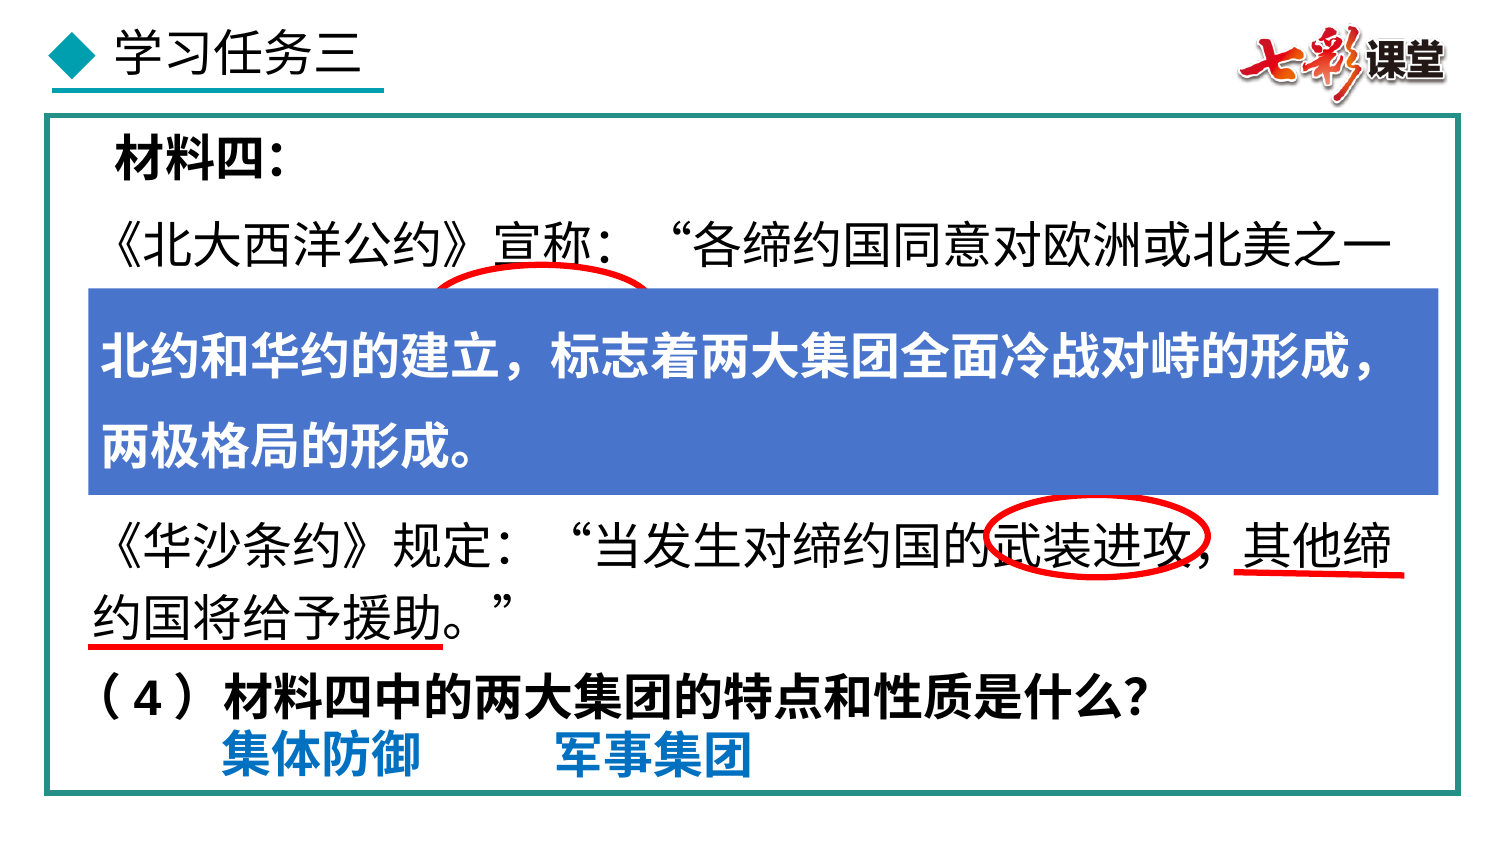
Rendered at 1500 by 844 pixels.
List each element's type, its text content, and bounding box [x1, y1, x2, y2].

text_box 军事集团 [538, 716, 820, 800]
text_box （4）材料四中的两大集团的特点和性质是什么？ [56, 658, 1238, 733]
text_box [1233, 571, 1405, 576]
text_box 《华沙条约》规定：“当发生对缔约国的武装进攻，其他缔约国将给予援助。” [77, 494, 1448, 650]
text_box 《北大西洋公约》宣称：“各缔约国同意对欧洲或北美之一或整个缔约国的武装进攻，应视为对缔约国全体之攻击。各缔约国可采取必要之行动，包括武力……各缔约国决心维护共同的社会制度和文化传统” [77, 193, 1448, 493]
text_box 集体防御 [206, 714, 488, 799]
picture [1234, 20, 1451, 108]
text_box [440, 263, 644, 288]
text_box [843, 344, 1313, 348]
text_box 北约和华约的建立，标志着两大集团全面冷战对峙的形成， 两极格局的形成。 [88, 288, 1439, 495]
text_box [985, 495, 1209, 579]
text_box 材料四： [100, 118, 361, 193]
